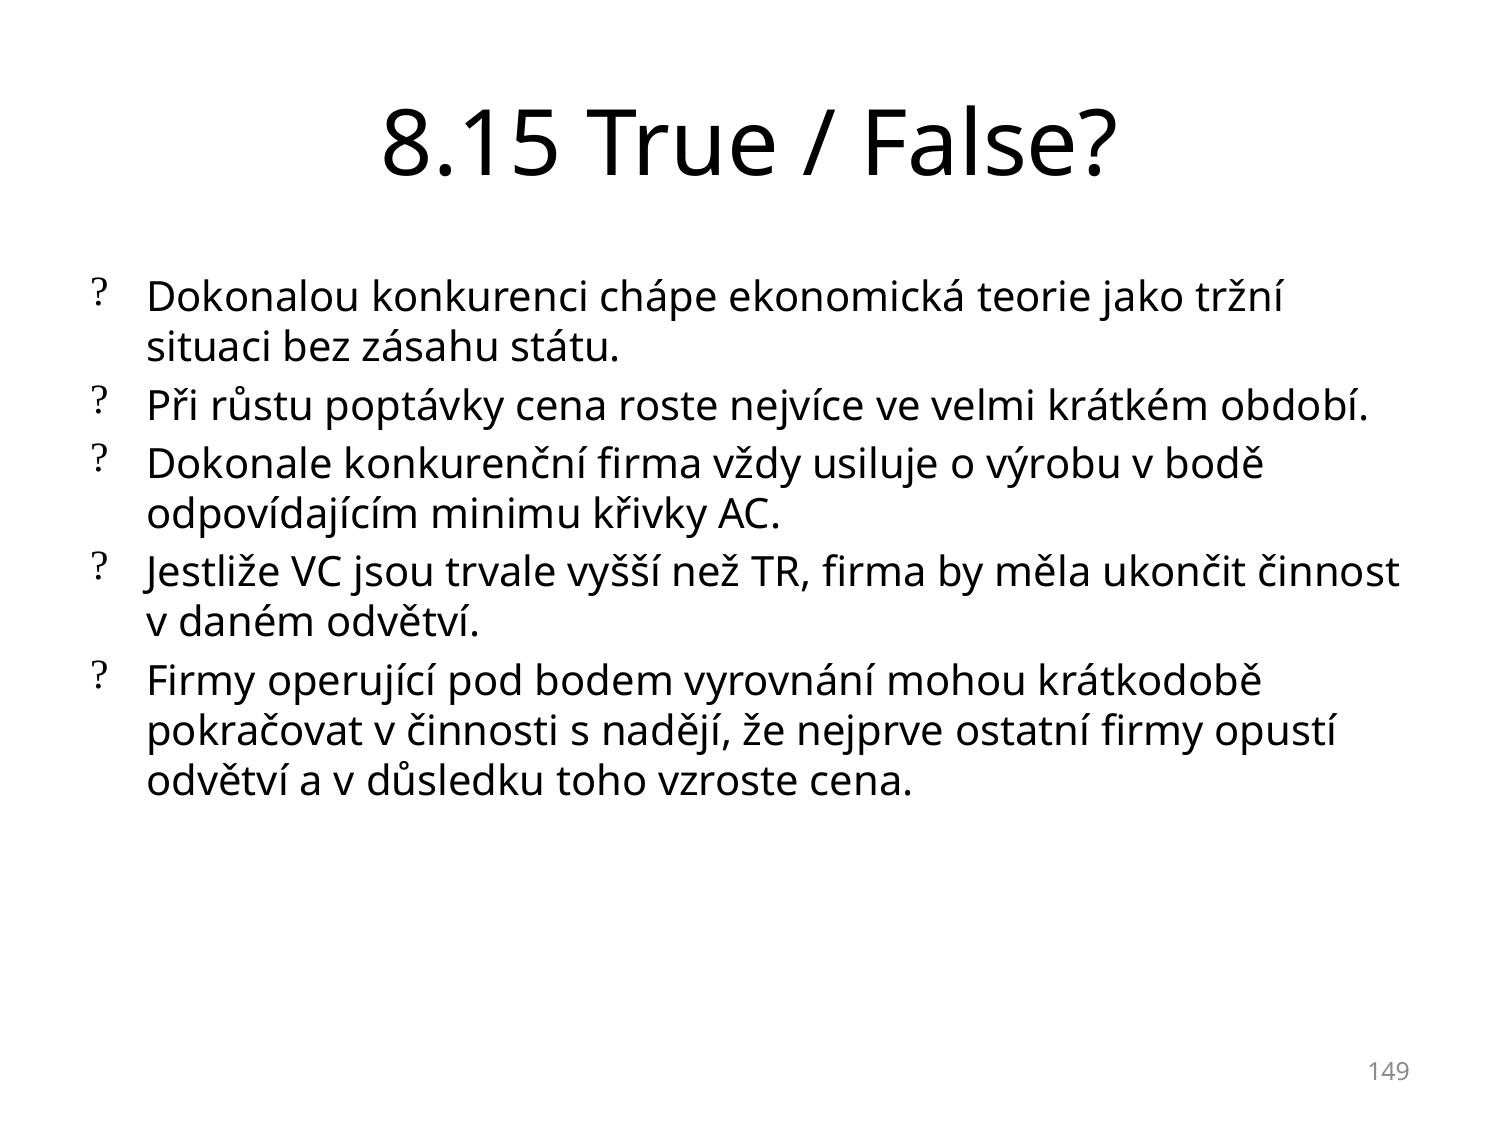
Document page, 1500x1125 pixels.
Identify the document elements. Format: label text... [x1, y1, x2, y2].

slide_number 149 [1074, 1042, 1425, 1103]
list Dokonalou konkurenci chápe ekonomická teorie jako tržní situaci bez zásahu státu. Při růstu poptávky cena roste nejvíce ve velmi krátkém období. Dokonale konkurenční firma vždy usiluje o výrobu v bodě odpovídajícím minimu křivky AC. Jestliže VC jsou trvale vyšší než TR, firma by měla ukončit činnost v daném odvětví. Firmy operující pod bodem vyrovnání mohou krátkodobě pokračovat v činnosti s nadějí, že nejprve ostatní firmy opustí odvětví a v důsledku toho vzroste cena. [75, 262, 1425, 1005]
title 8.15 True / False? [75, 45, 1425, 233]
